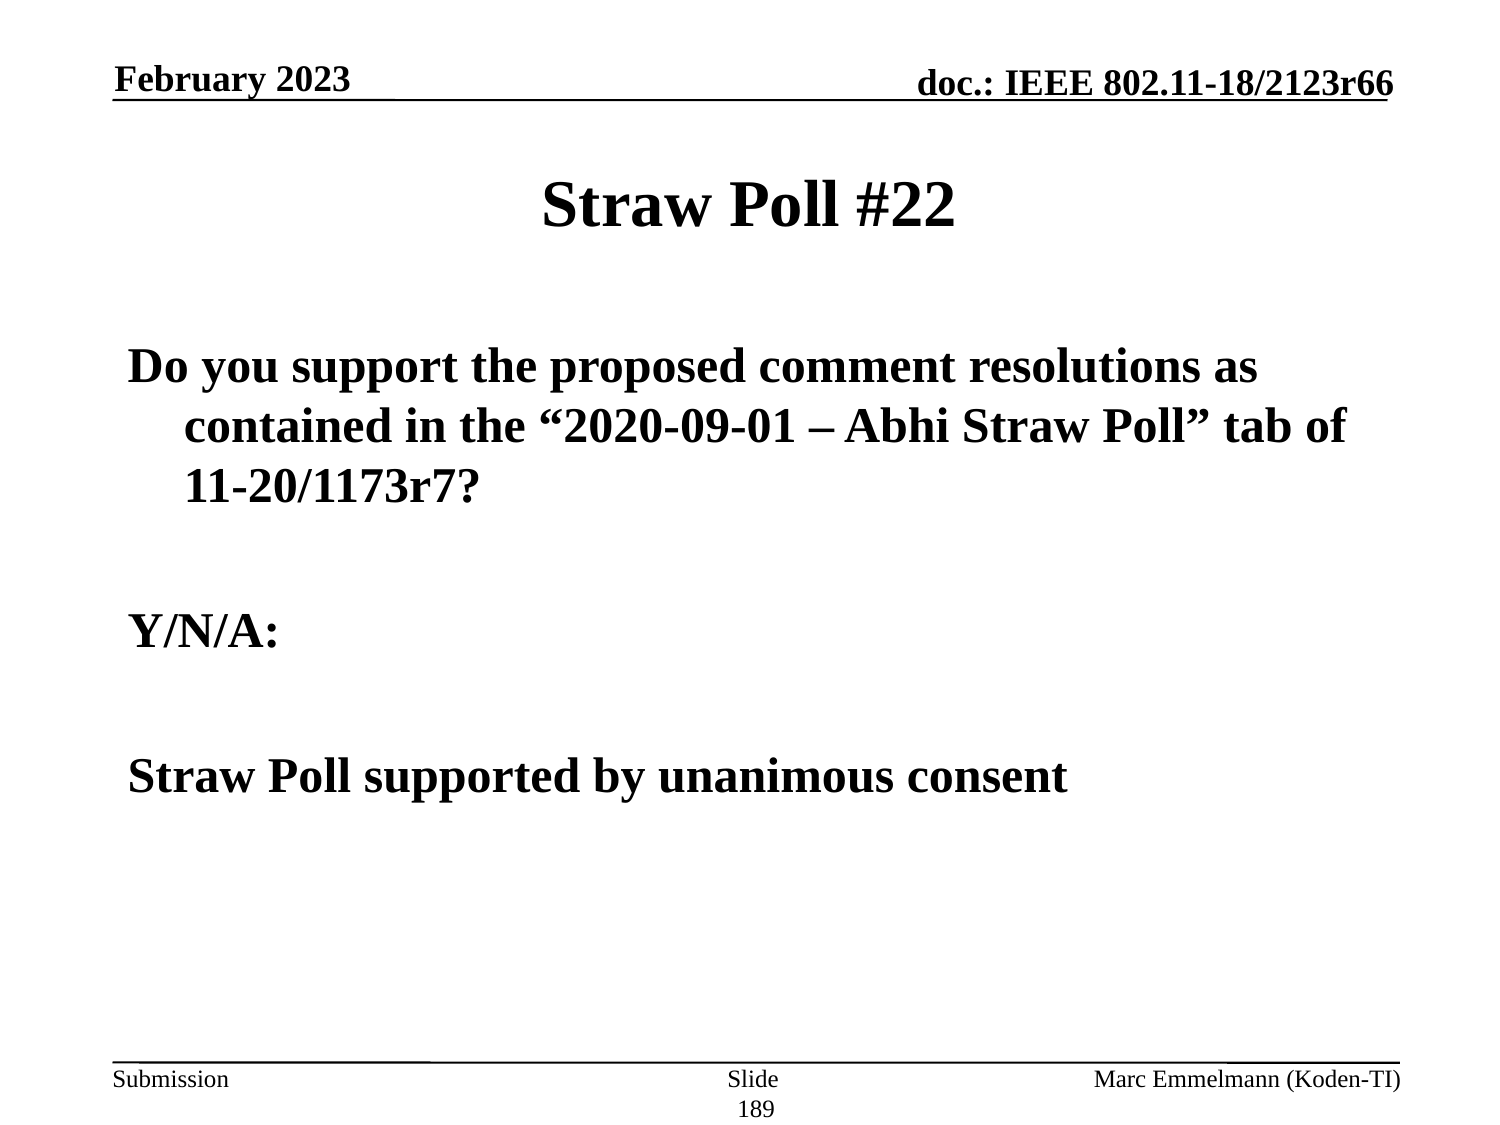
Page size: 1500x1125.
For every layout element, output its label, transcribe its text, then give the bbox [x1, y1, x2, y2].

footer Marc Emmelmann (Koden-TI) [878, 1061, 1402, 1093]
title Straw Poll #22 [112, 112, 1388, 288]
slide_number Slide 189 [712, 1061, 800, 1123]
list Do you support the proposed comment resolutions as contained in the “2020-09-01 – Abhi Straw Poll” tab of 11-20/1173r7? Y/N/A: Straw Poll supported by unanimous consent [112, 324, 1388, 1000]
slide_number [114, 54, 423, 100]
